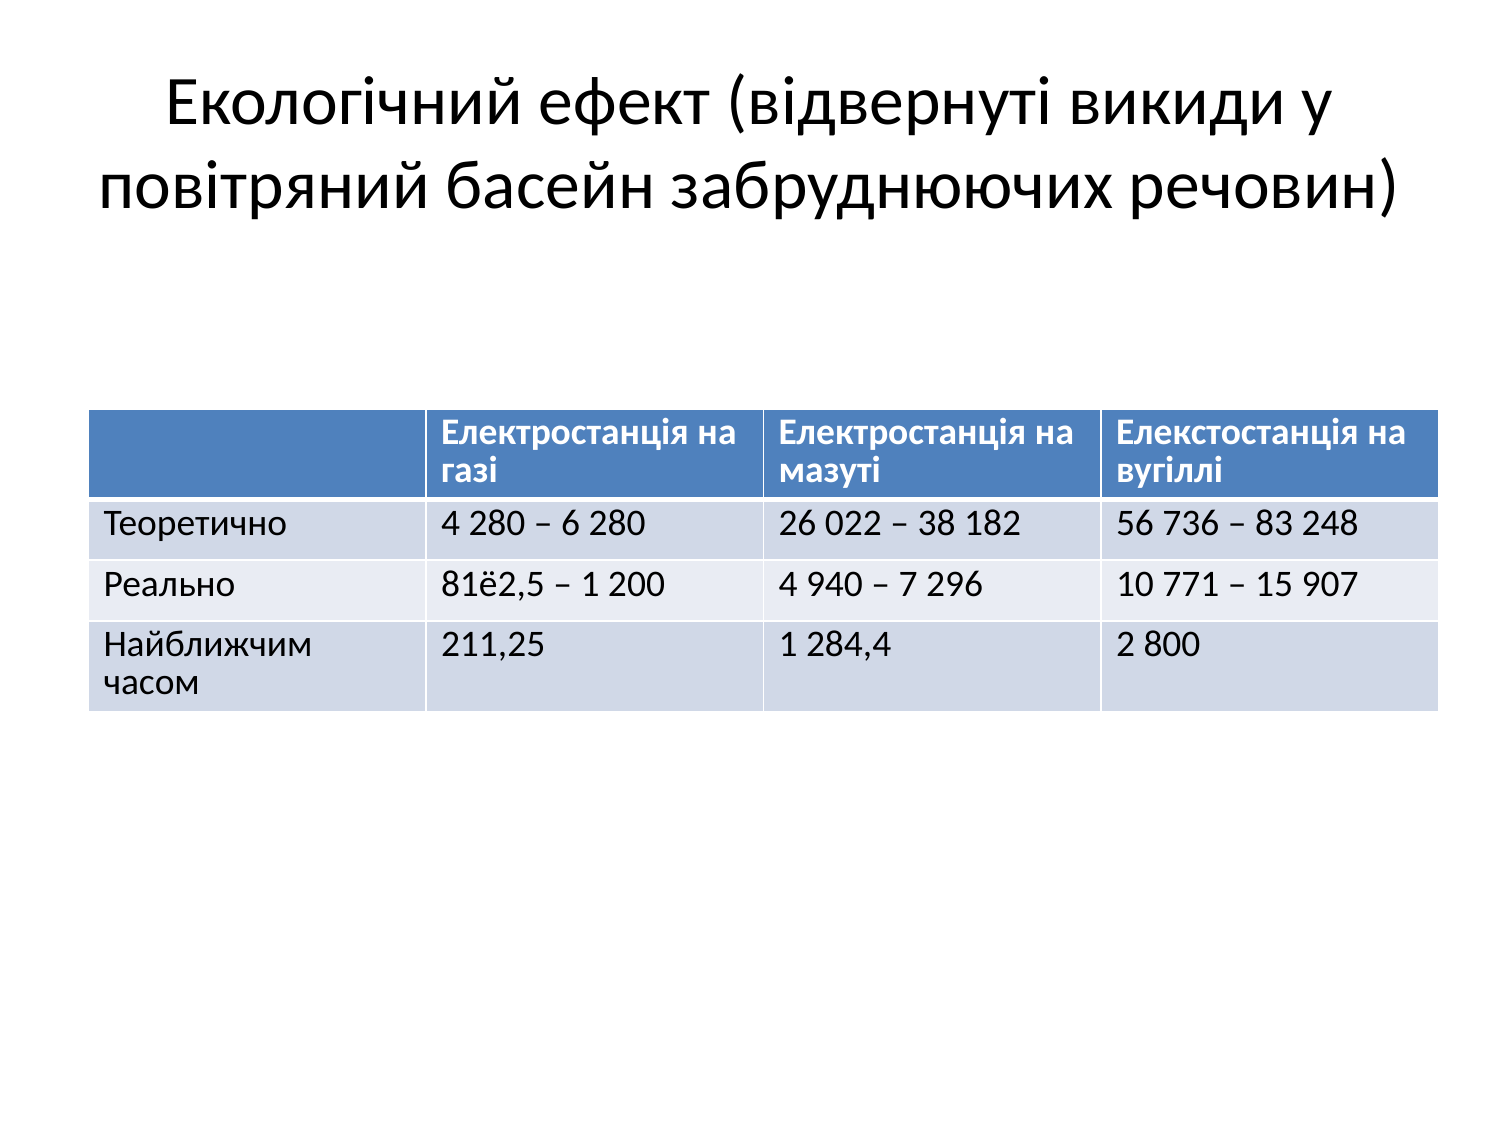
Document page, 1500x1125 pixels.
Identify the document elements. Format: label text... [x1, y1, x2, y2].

table_cell 4 280 – 6 280 [427, 502, 763, 559]
table_header [89, 410, 425, 497]
table_cell Найближчим часом [89, 622, 425, 711]
table_header Електростанція на мазуті [764, 410, 1100, 497]
table_cell 10 771 – 15 907 [1102, 561, 1438, 620]
table_cell 4 940 – 7 296 [764, 561, 1100, 620]
table_cell 2 800 [1102, 622, 1438, 711]
title Екологічний ефект (відвернуті викиди у повітряний басейн забруднюючих речовин) [75, 45, 1425, 233]
table_cell 26 022 – 38 182 [764, 502, 1100, 559]
table_cell 56 736 – 83 248 [1102, 502, 1438, 559]
table_header Елекстостанція на вугіллі [1102, 410, 1438, 497]
table_cell 211,25 [427, 622, 763, 711]
table_cell Реально [89, 561, 425, 620]
table_header Електростанція на газі [427, 410, 763, 497]
table_cell Теоретично [89, 502, 425, 559]
table_cell 81ё2,5 – 1 200 [427, 561, 763, 620]
table_cell 1 284,4 [764, 622, 1100, 711]
